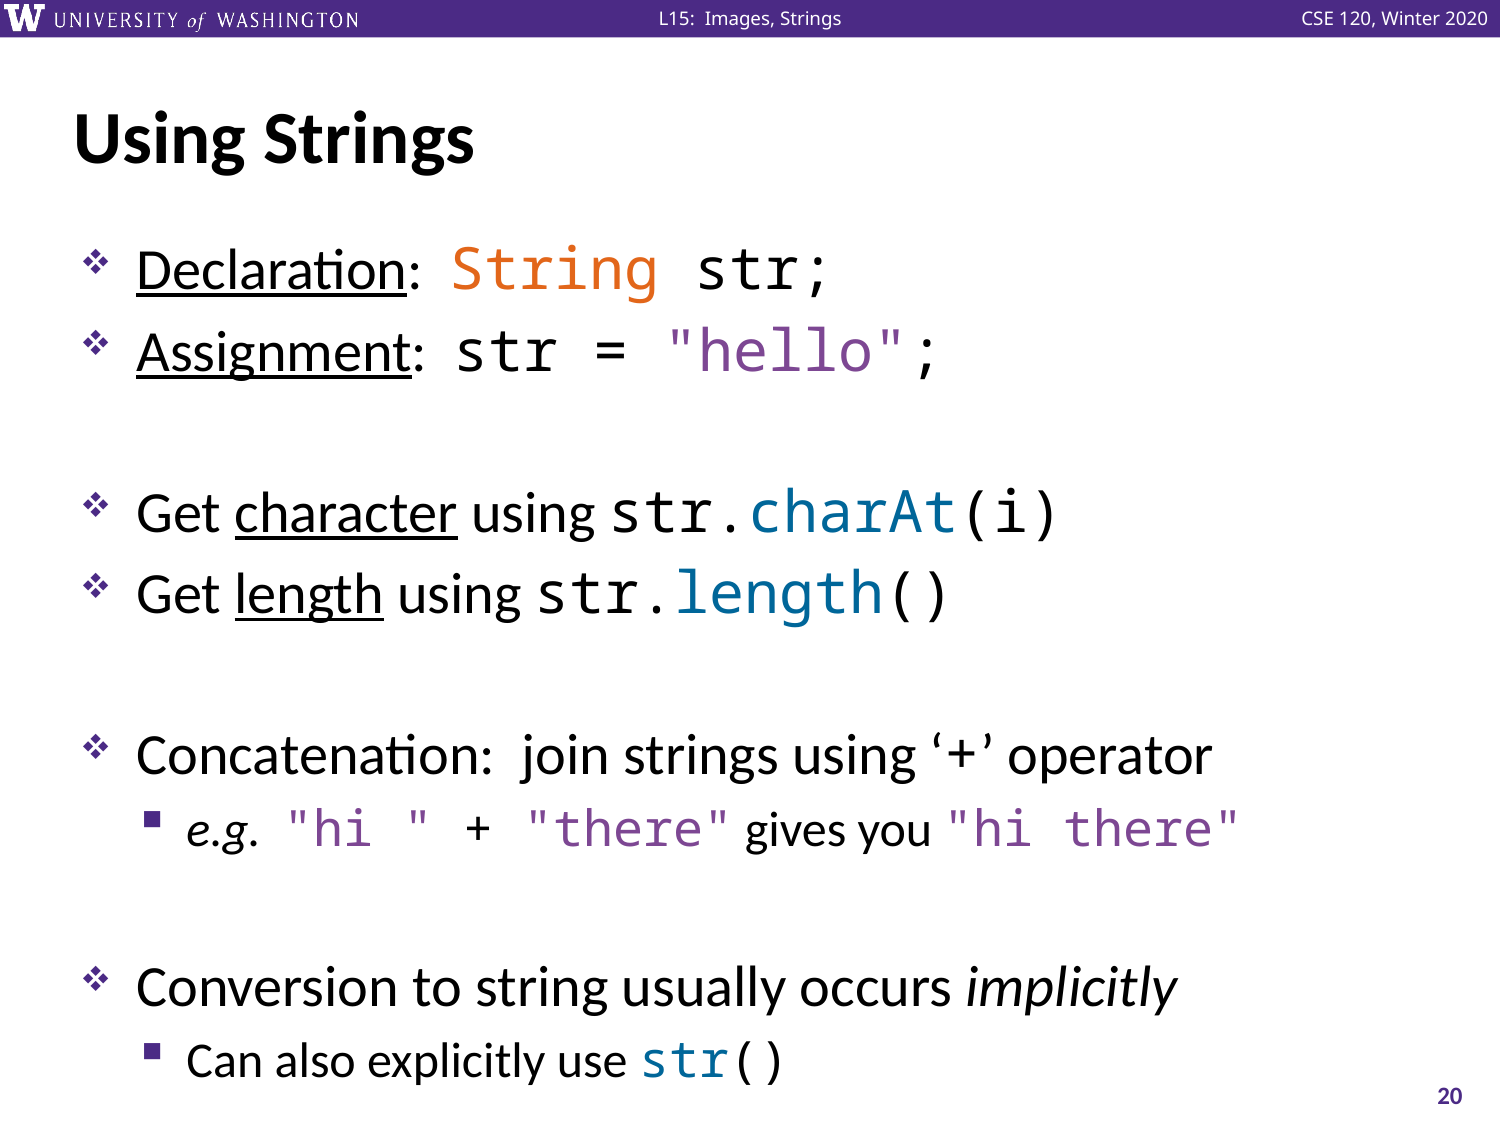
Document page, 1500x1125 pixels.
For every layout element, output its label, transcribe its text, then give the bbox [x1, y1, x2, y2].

slide_number 20 [1400, 1065, 1500, 1125]
list Declaration: String str; Assignment: str = "hello"; Get character using str.charAt(i) Get length using str.length() Concatenation: join strings using ‘+’ operator e.g. "hi " + "there" gives you "hi there" Conversion to string usually occurs implicitly Can also explicitly use str() [64, 223, 1438, 1040]
title Using Strings [58, 71, 1438, 197]
picture [4, 4, 358, 32]
